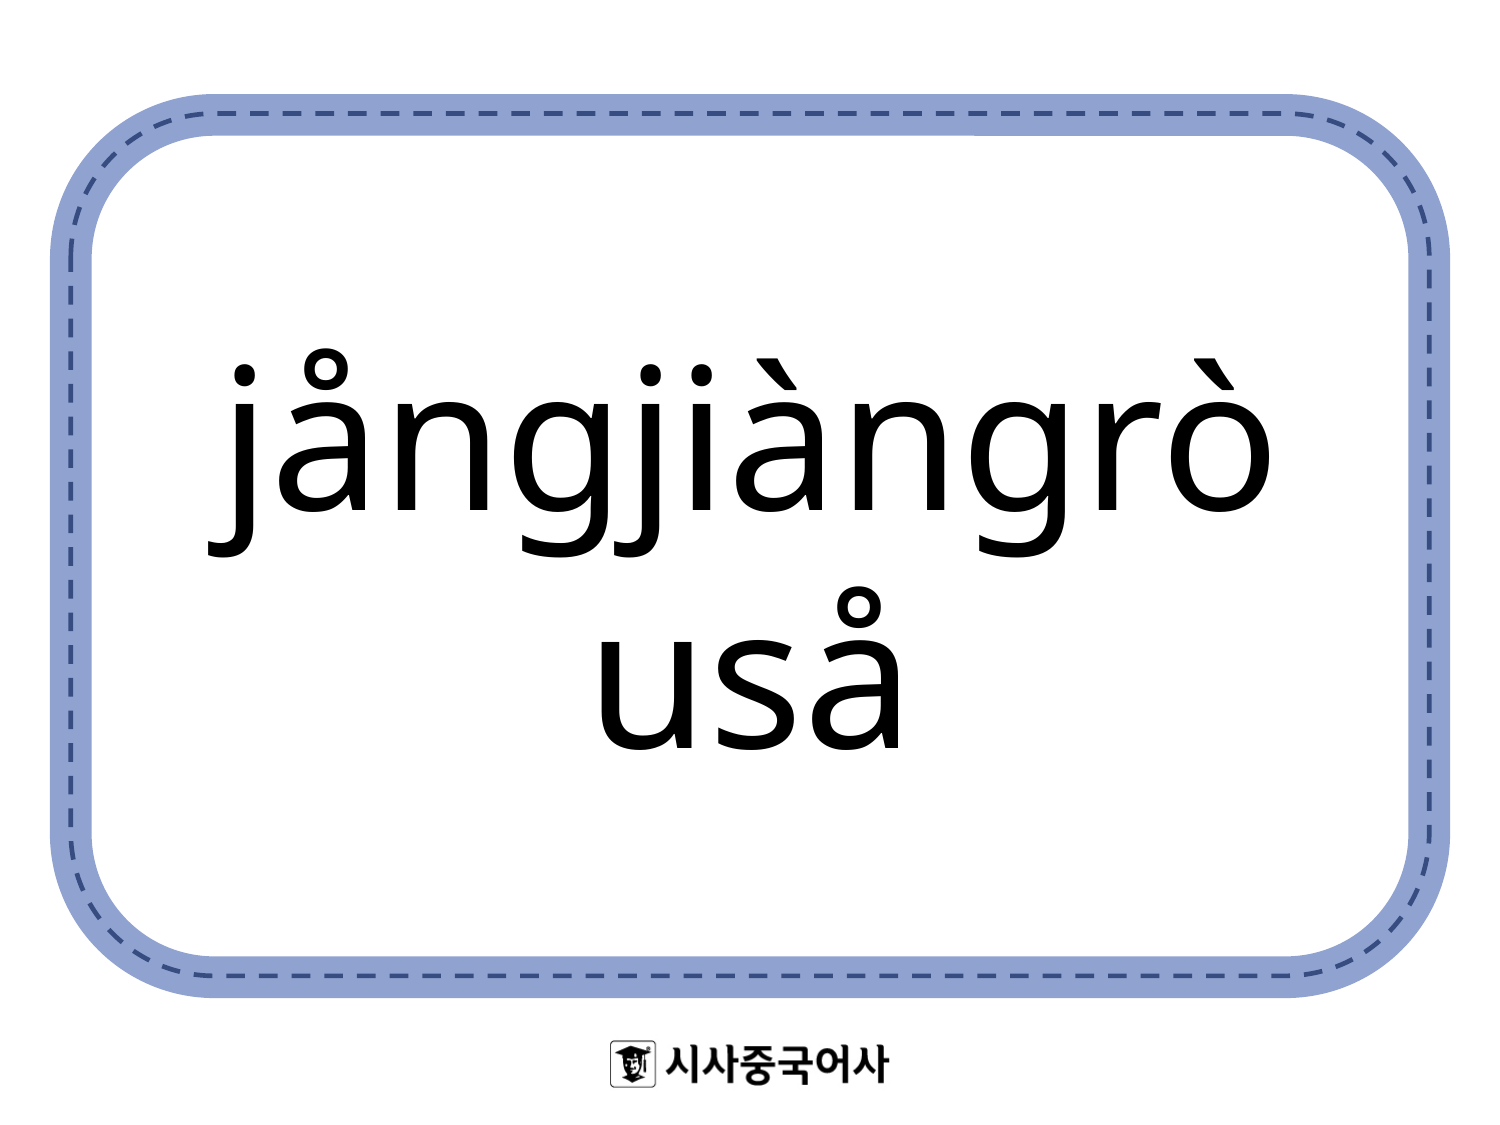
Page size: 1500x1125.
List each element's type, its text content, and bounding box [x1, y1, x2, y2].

picture [602, 1034, 898, 1094]
text_box jångjiàngròuså [145, 219, 1354, 882]
